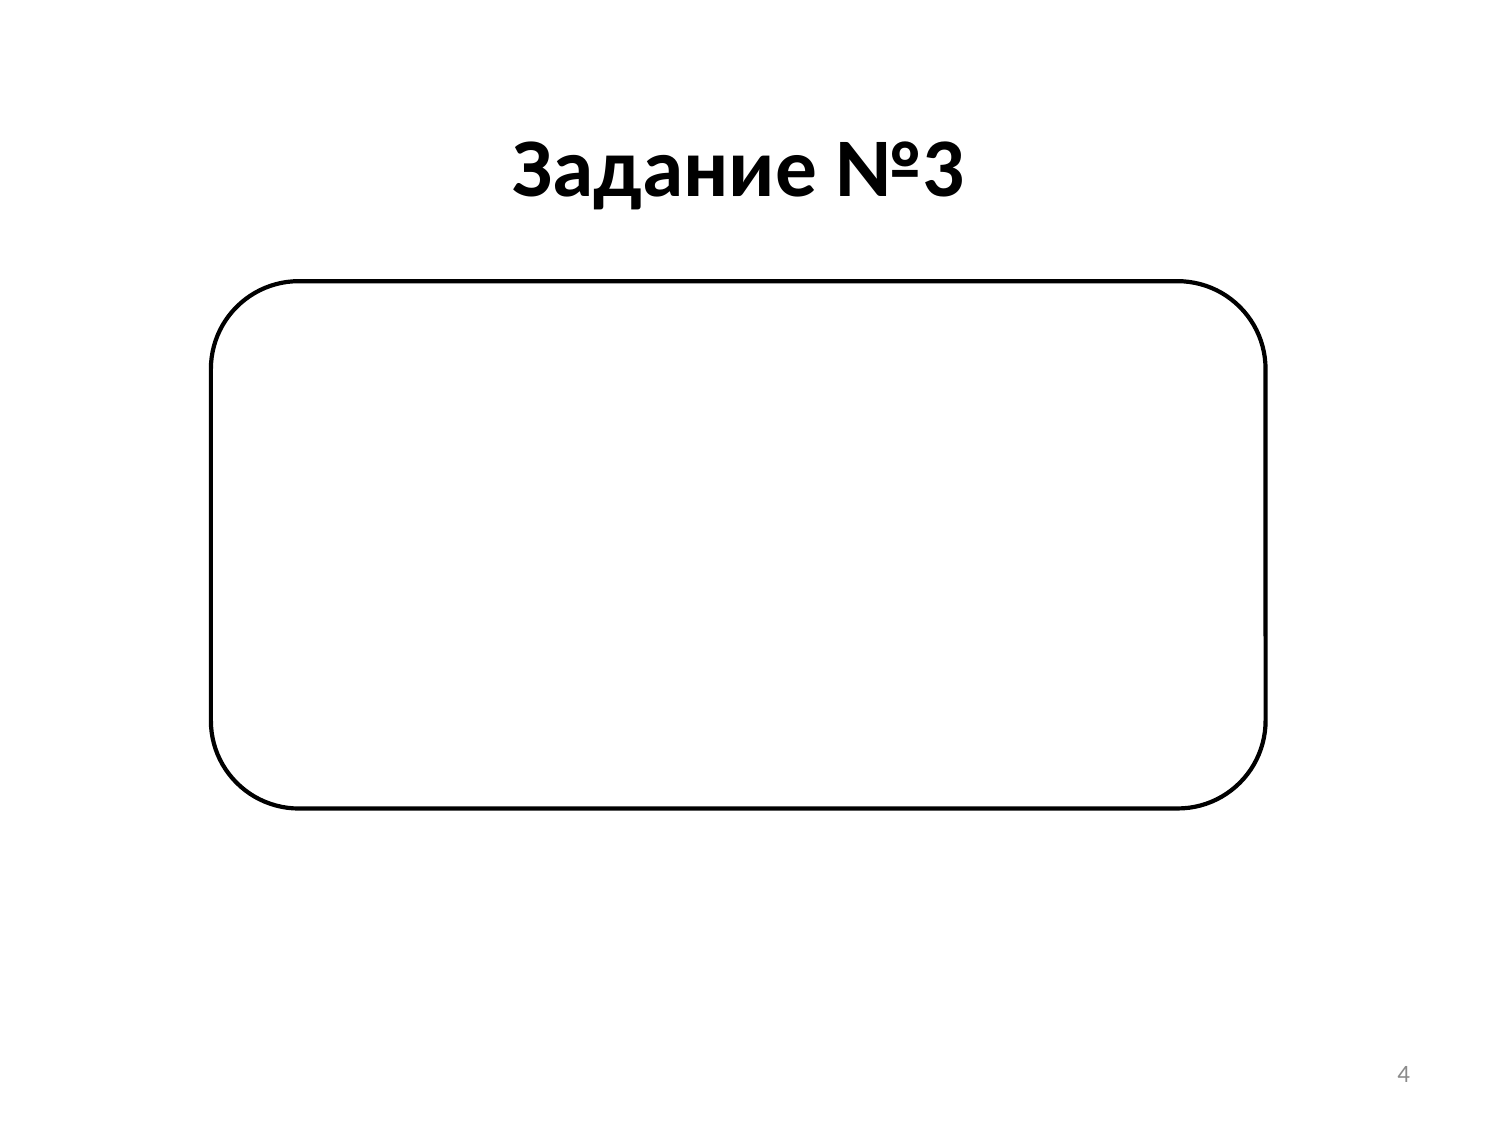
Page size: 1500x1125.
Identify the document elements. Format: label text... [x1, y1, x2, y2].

text_box Задание №3 [498, 105, 981, 221]
slide_number 4 [1074, 1042, 1425, 1103]
text_box [208, 279, 1268, 811]
